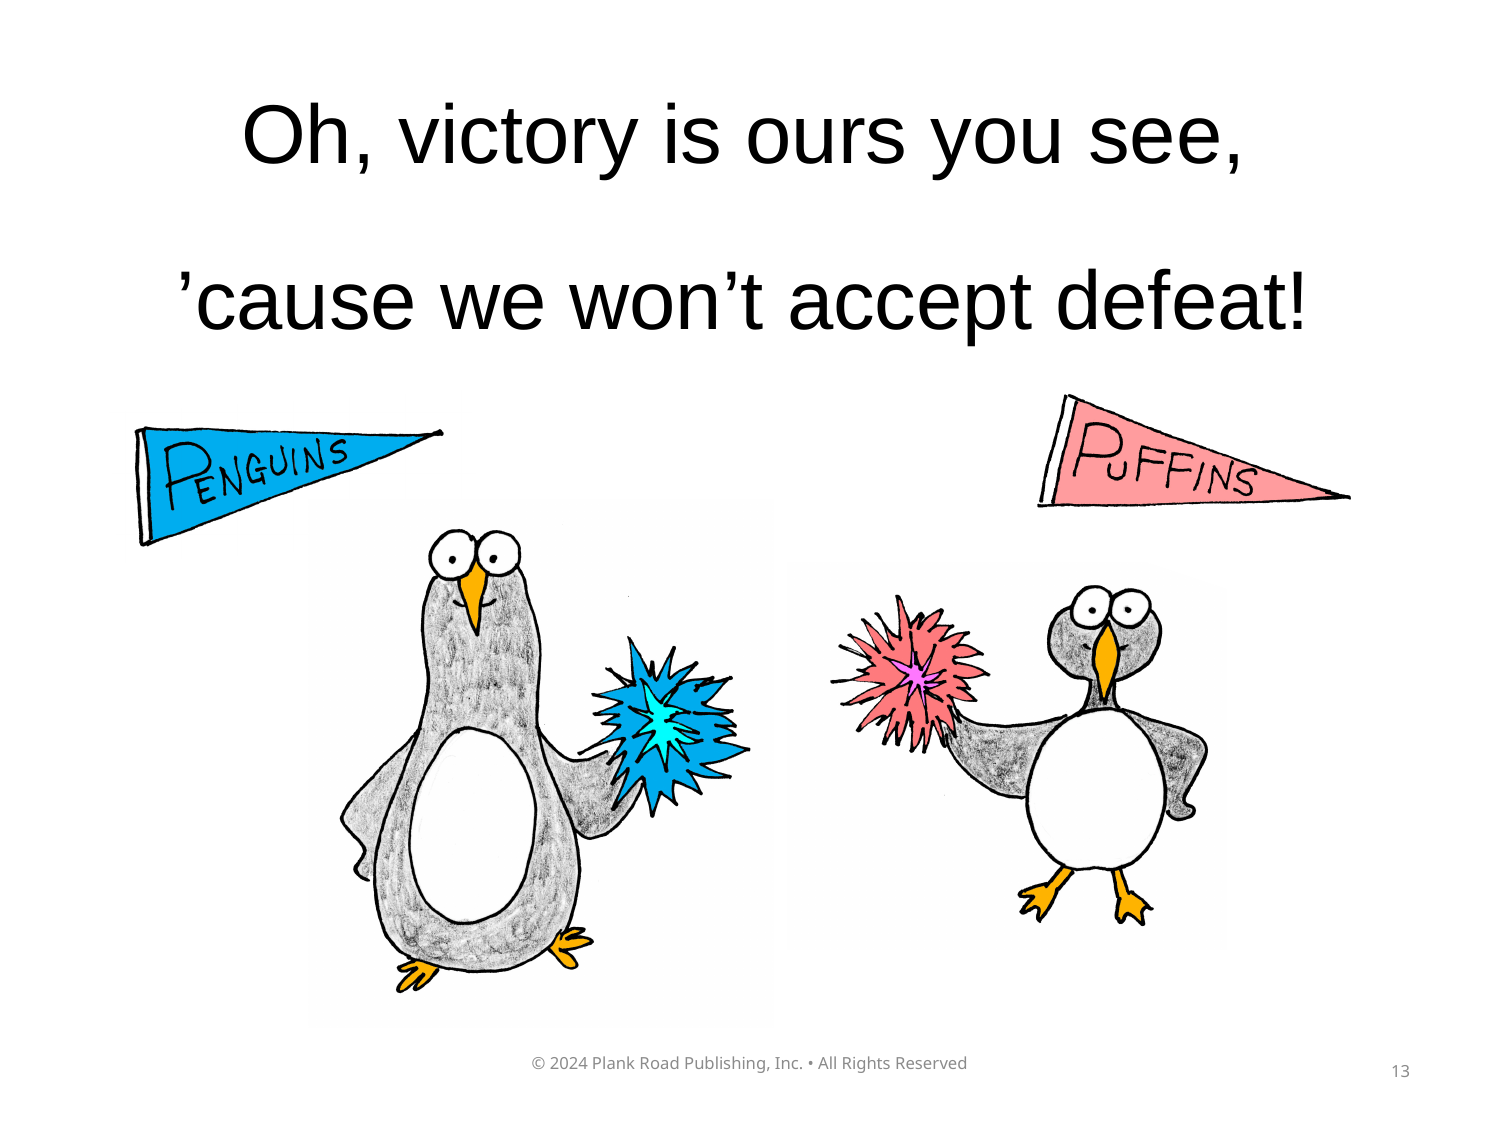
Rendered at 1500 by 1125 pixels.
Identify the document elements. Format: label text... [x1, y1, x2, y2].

list Oh, victory is ours you see, ’cause we won’t accept defeat! [62, 22, 1425, 485]
slide_number 13 [1074, 1042, 1425, 1103]
picture [113, 355, 1386, 1029]
